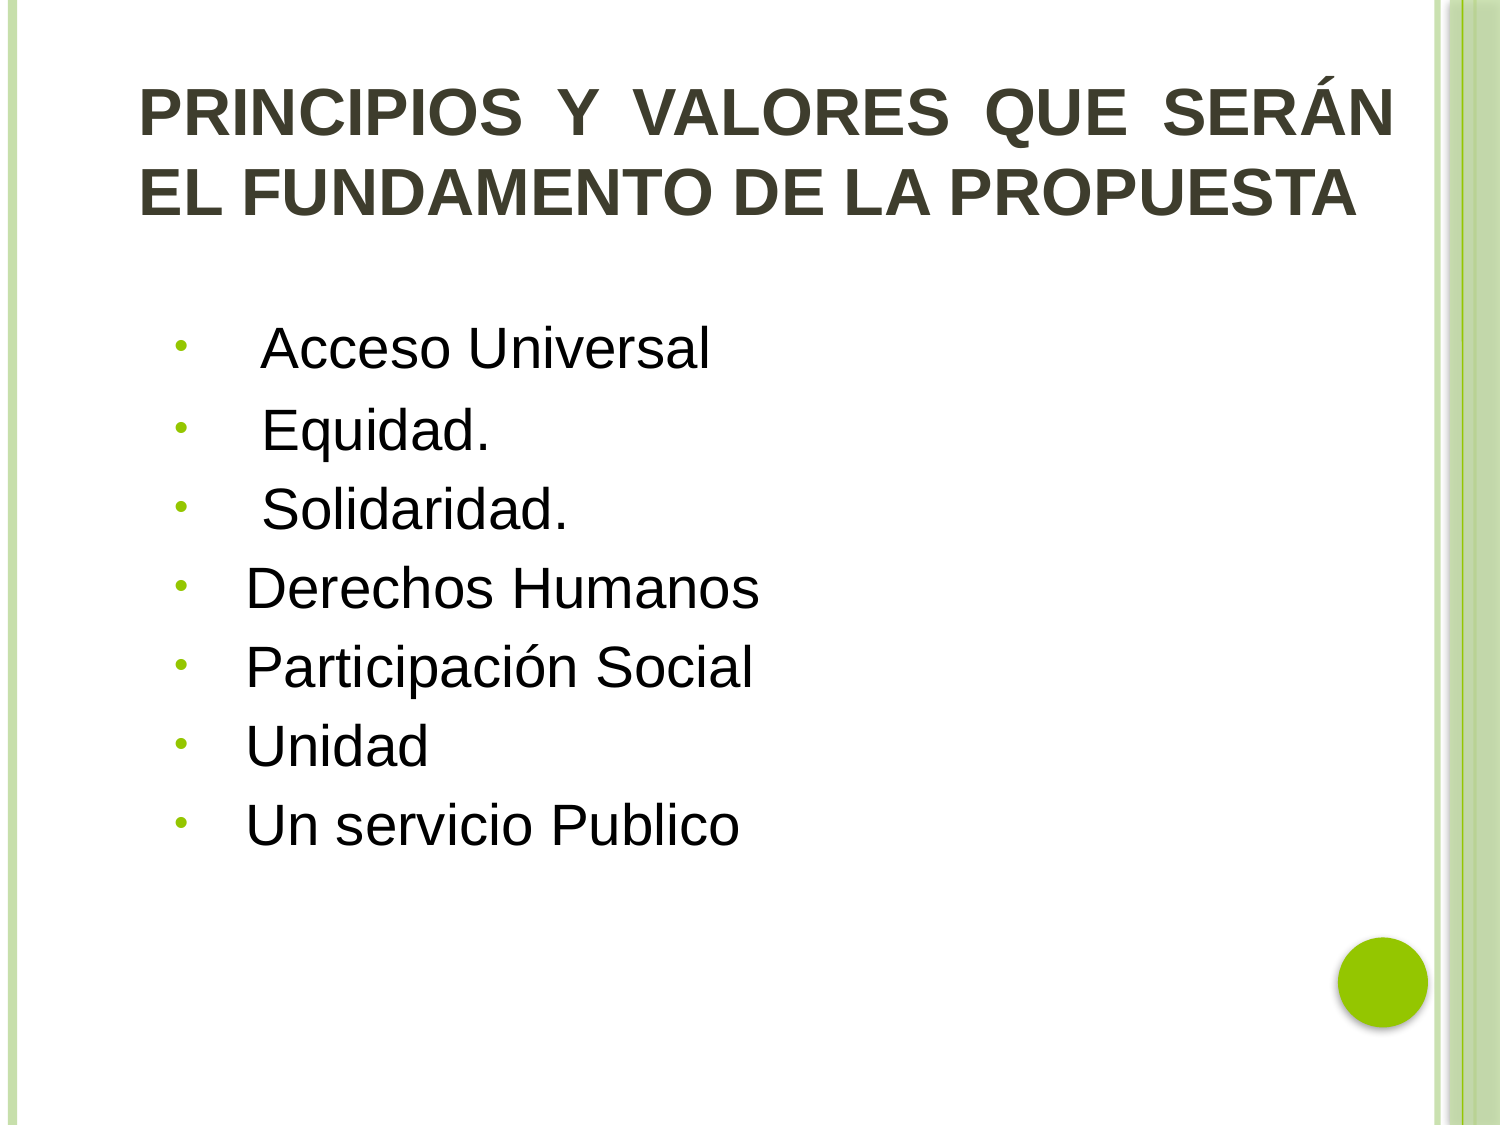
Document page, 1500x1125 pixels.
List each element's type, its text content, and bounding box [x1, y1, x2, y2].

list Acceso Universal Equidad. Solidaridad. Derechos Humanos Participación Social Unidad Un servicio Publico [159, 302, 1341, 870]
title Principios y valores que serán el fundamento de la propuesta [123, 0, 1412, 237]
